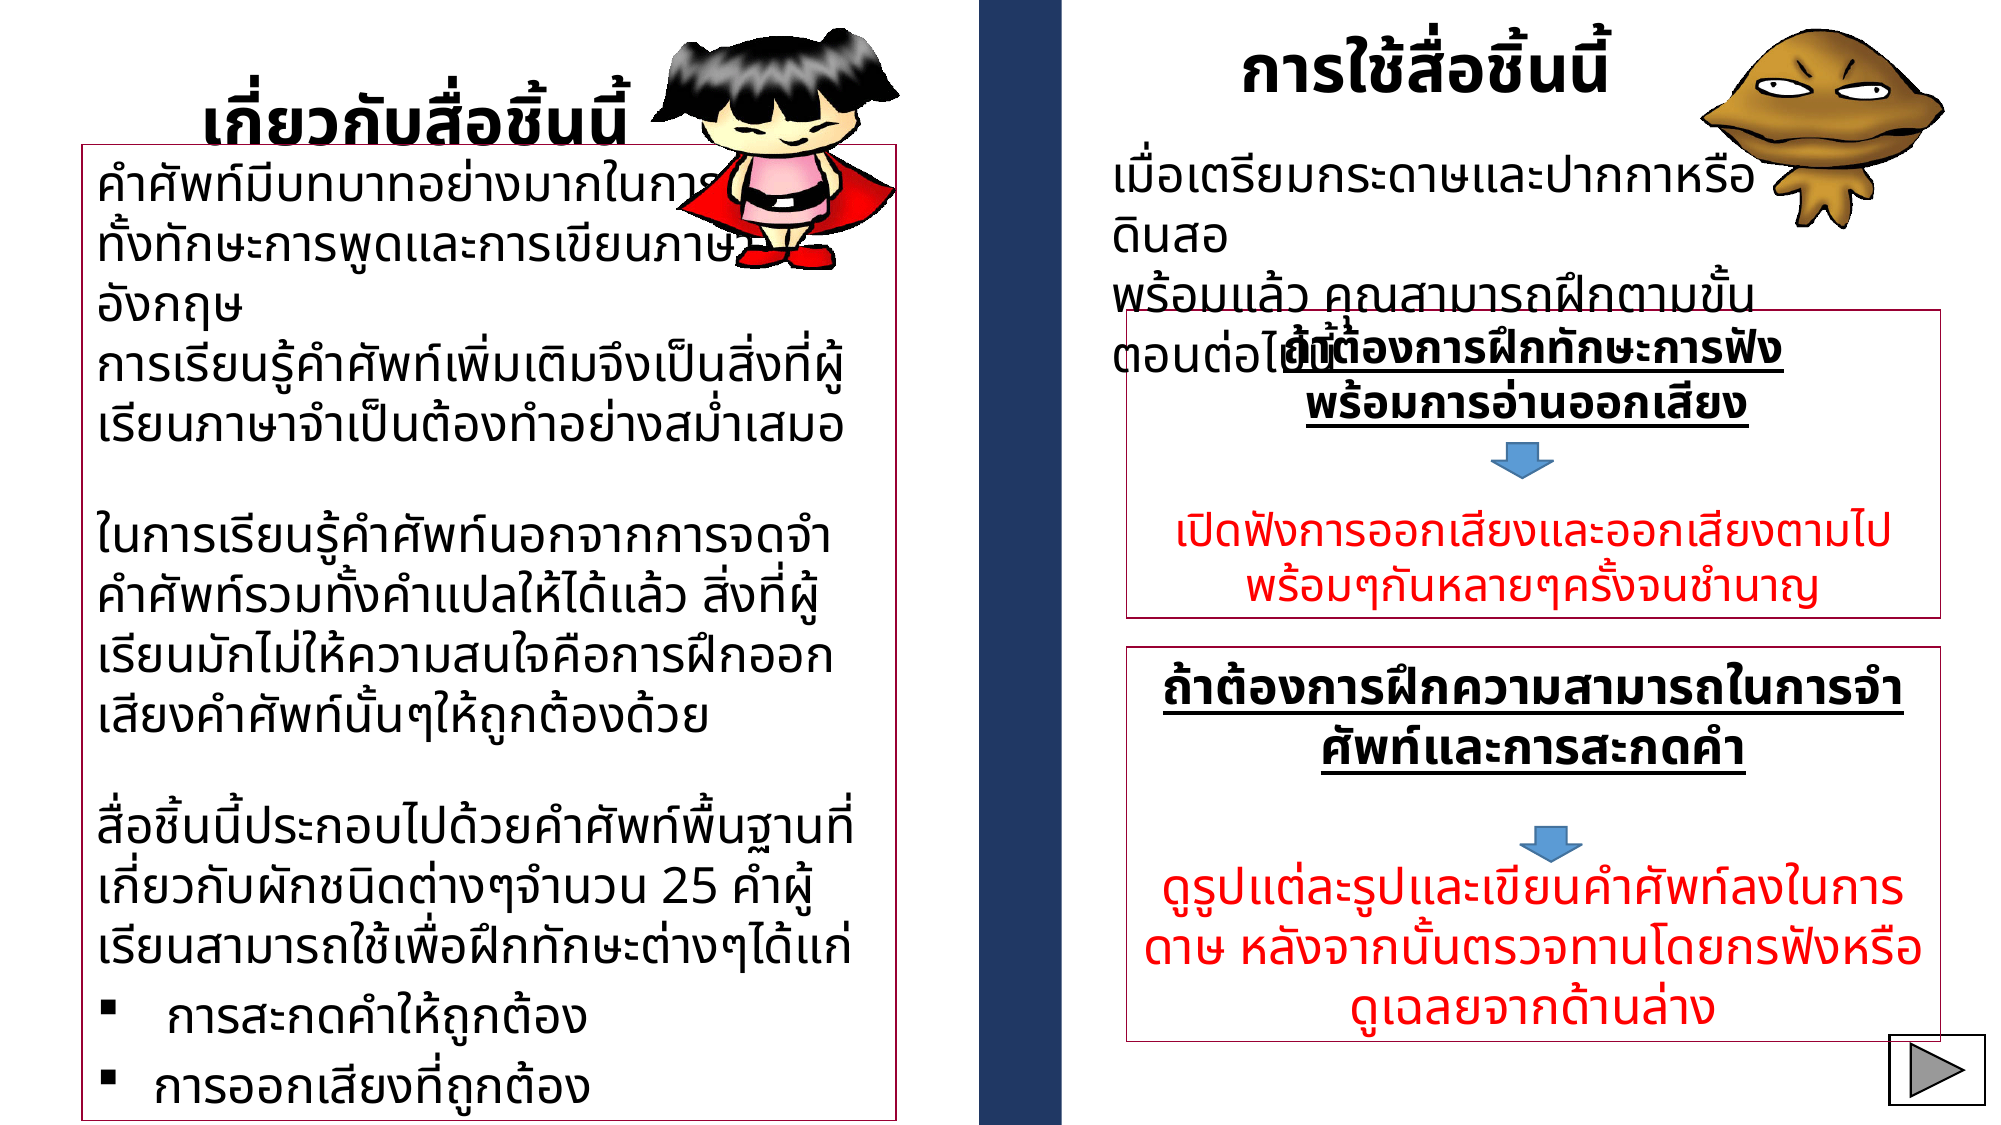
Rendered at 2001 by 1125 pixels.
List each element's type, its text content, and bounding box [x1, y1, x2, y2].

text_box การใช้สื่อชิ้นนี้ [1167, 17, 1685, 115]
text_box คำศัพท์มีบทบาทอย่างมากในการสื่อสาร ทั้งทักษะการพูดและการเขียนภาษาอังกฤษ การเรียนรู้คำศัพท์เพิ่มเติมจึงเป็นสิ่งที่ผู้เรียนภาษาจำเป็นต้องทำอย่างสม่ำเสมอ ในการเรียนรู้คำศัพท์นอกจากการจดจำคำศัพท์รวมทั้งคำแปลให้ได้แล้ว สิ่งที่ผู้เรียนมักไม่ให้ความสนใจคือการฝึกออกเสียงคำศัพท์นั้นๆให้ถูกต้องด้วย สื่อชิ้นนี้ประกอบไปด้วยคำศัพท์พื้นฐานที่เกี่ยวกับผักชนิดต่างๆจำนวน 25 คำผู้เรียนสามารถใช้เพื่อฝึกทักษะต่างๆได้แก่ การสะกดคำให้ถูกต้อง การออกเสียงที่ถูกต้อง [82, 144, 897, 1121]
text_box [1490, 442, 1555, 480]
picture [647, 25, 903, 272]
text_box [978, 0, 1063, 1125]
text_box [1519, 825, 1583, 863]
text_box เกี่ยวกับสื่อชิ้นนี้ [58, 70, 647, 167]
text_box [1888, 1034, 1986, 1106]
picture [1698, 27, 1946, 231]
text_box ถ้าต้องการฝึกทักษะการฟัง พร้อมการอ่านออกเสียง เปิดฟังการออกเสียงและออกเสียงตามไปพร้อมๆกันหลายๆครั้งจนชำนาญ [1126, 309, 1941, 618]
text_box เมื่อเตรียมกระดาษและปากกาหรือดินสอ พร้อมแล้ว คุณสามารถฝึกตามขั้นตอนต่อไปนี้ [1096, 135, 1828, 391]
text_box ถ้าต้องการฝึกความสามารถในการจำศัพท์และการสะกดคำ ดูรูปแต่ละรูปและเขียนคำศัพท์ลงในการดาษ หลังจากนั้นตรวจทานโดยกรฟังหรือดูเฉลยจากด้านล่าง [1126, 647, 1941, 1042]
